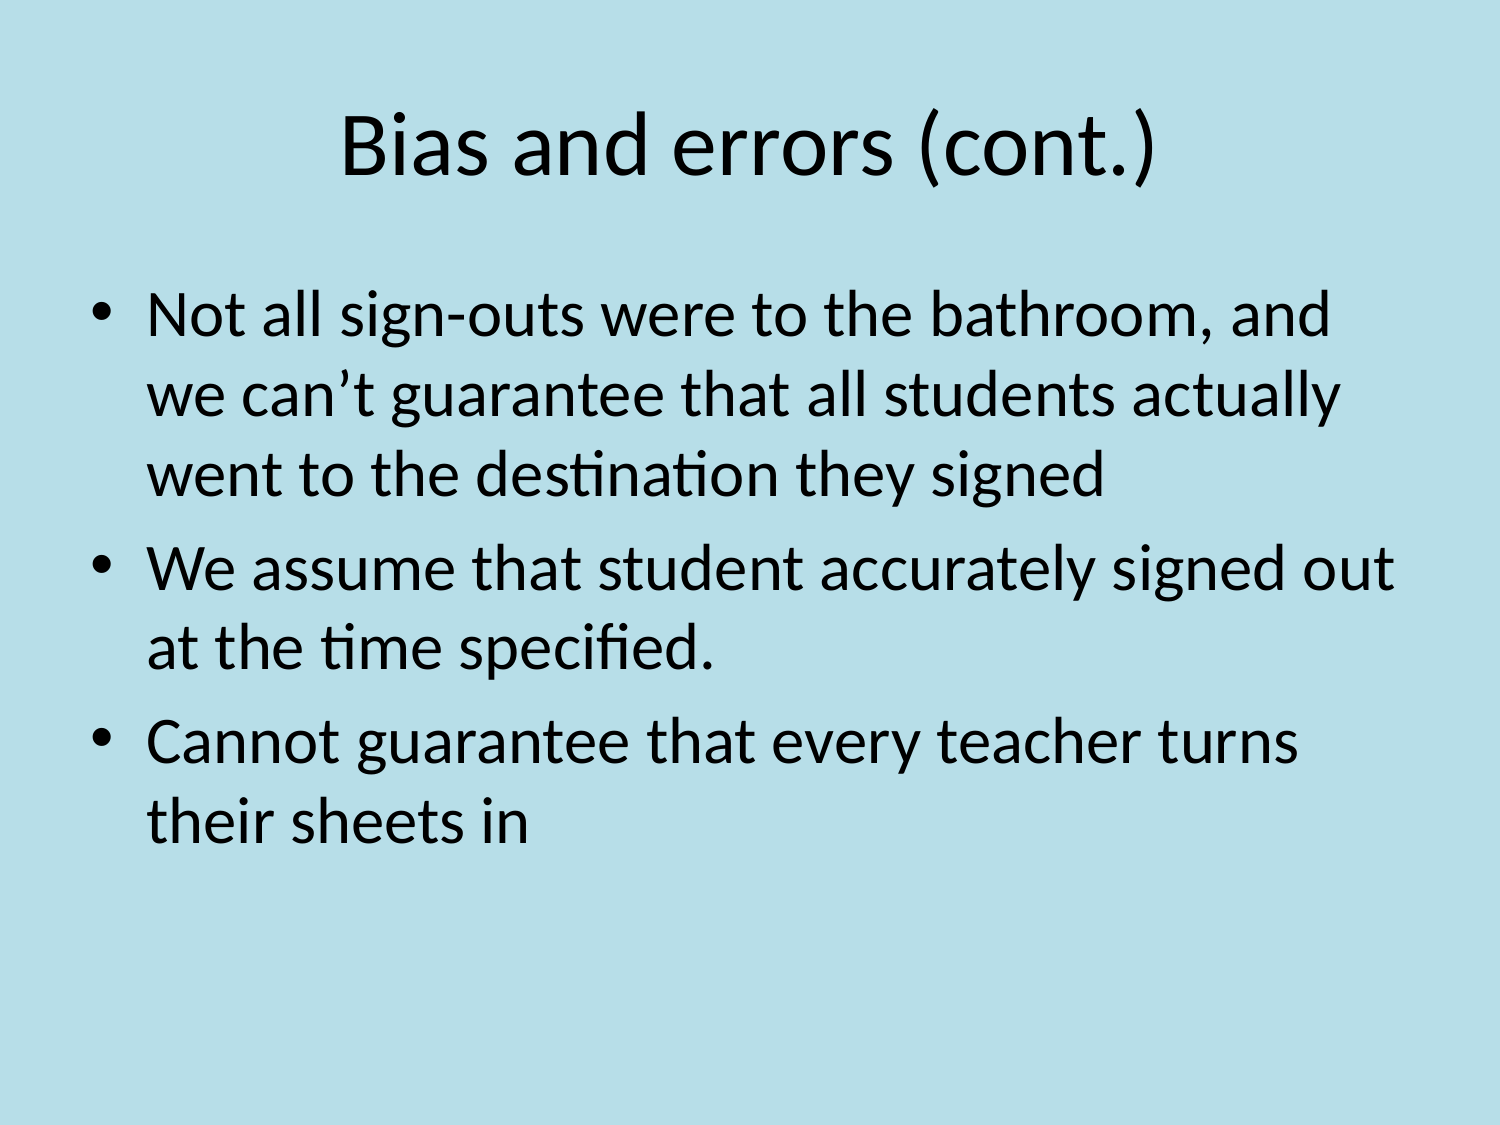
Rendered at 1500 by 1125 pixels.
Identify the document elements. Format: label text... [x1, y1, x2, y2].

list Not all sign-outs were to the bathroom, and we can’t guarantee that all students actually went to the destination they signed We assume that student accurately signed out at the time specified. Cannot guarantee that every teacher turns their sheets in [75, 262, 1425, 1005]
title Bias and errors (cont.) [75, 45, 1425, 233]
